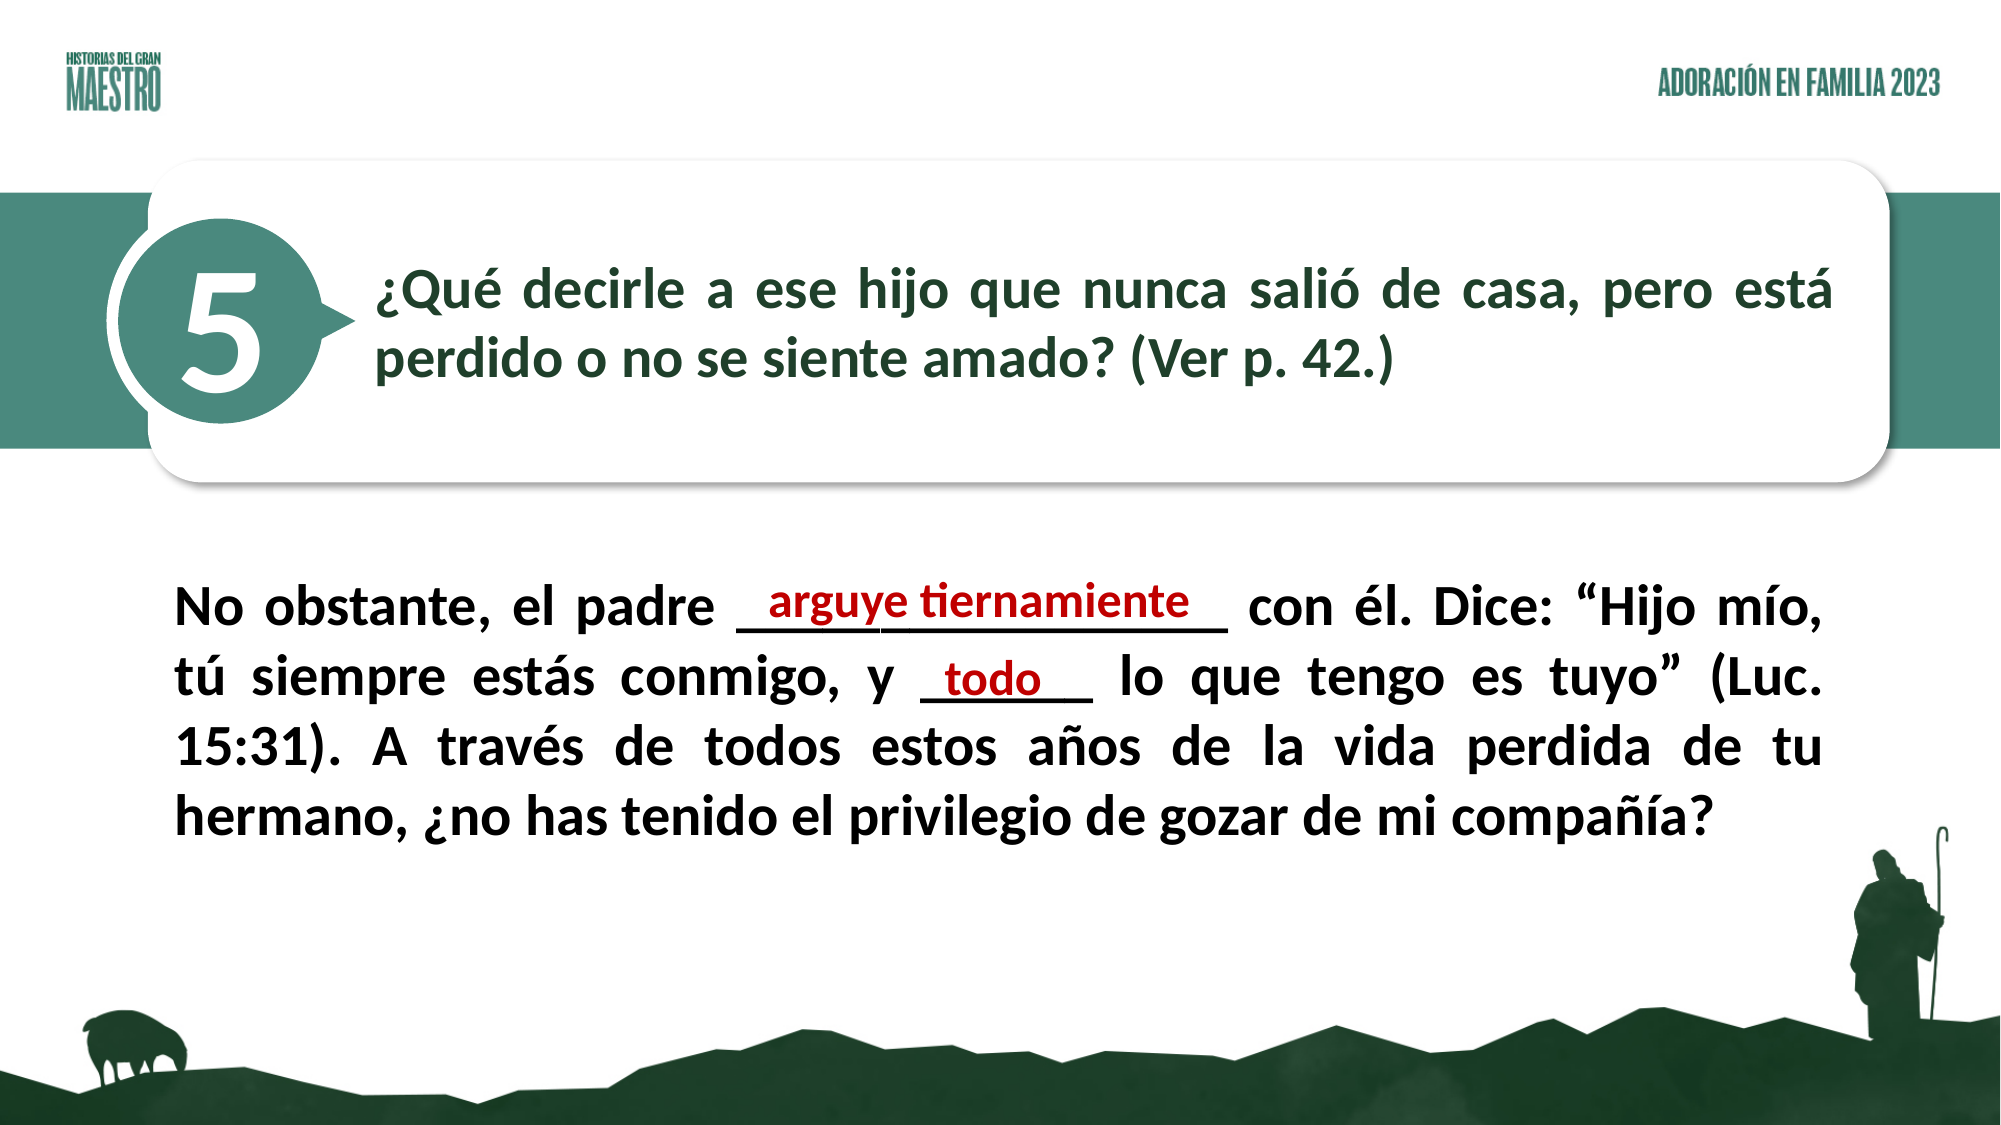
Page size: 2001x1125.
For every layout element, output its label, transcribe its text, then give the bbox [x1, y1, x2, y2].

text_box arguye tiernamiente [753, 560, 1247, 635]
text_box todo [929, 637, 1069, 713]
text_box No obstante, el padre _________________ con él. Dice: “Hijo mío, tú siempre estás conmigo, y ______ lo que tengo es tuyo” (Luc. 15:31). A través de todos estos años de la vida perdida de tu hermano, ¿no has tenido el privilegio de gozar de mi compañía? [160, 560, 1840, 855]
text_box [0, 160, 2000, 483]
picture [0, 0, 2001, 1125]
